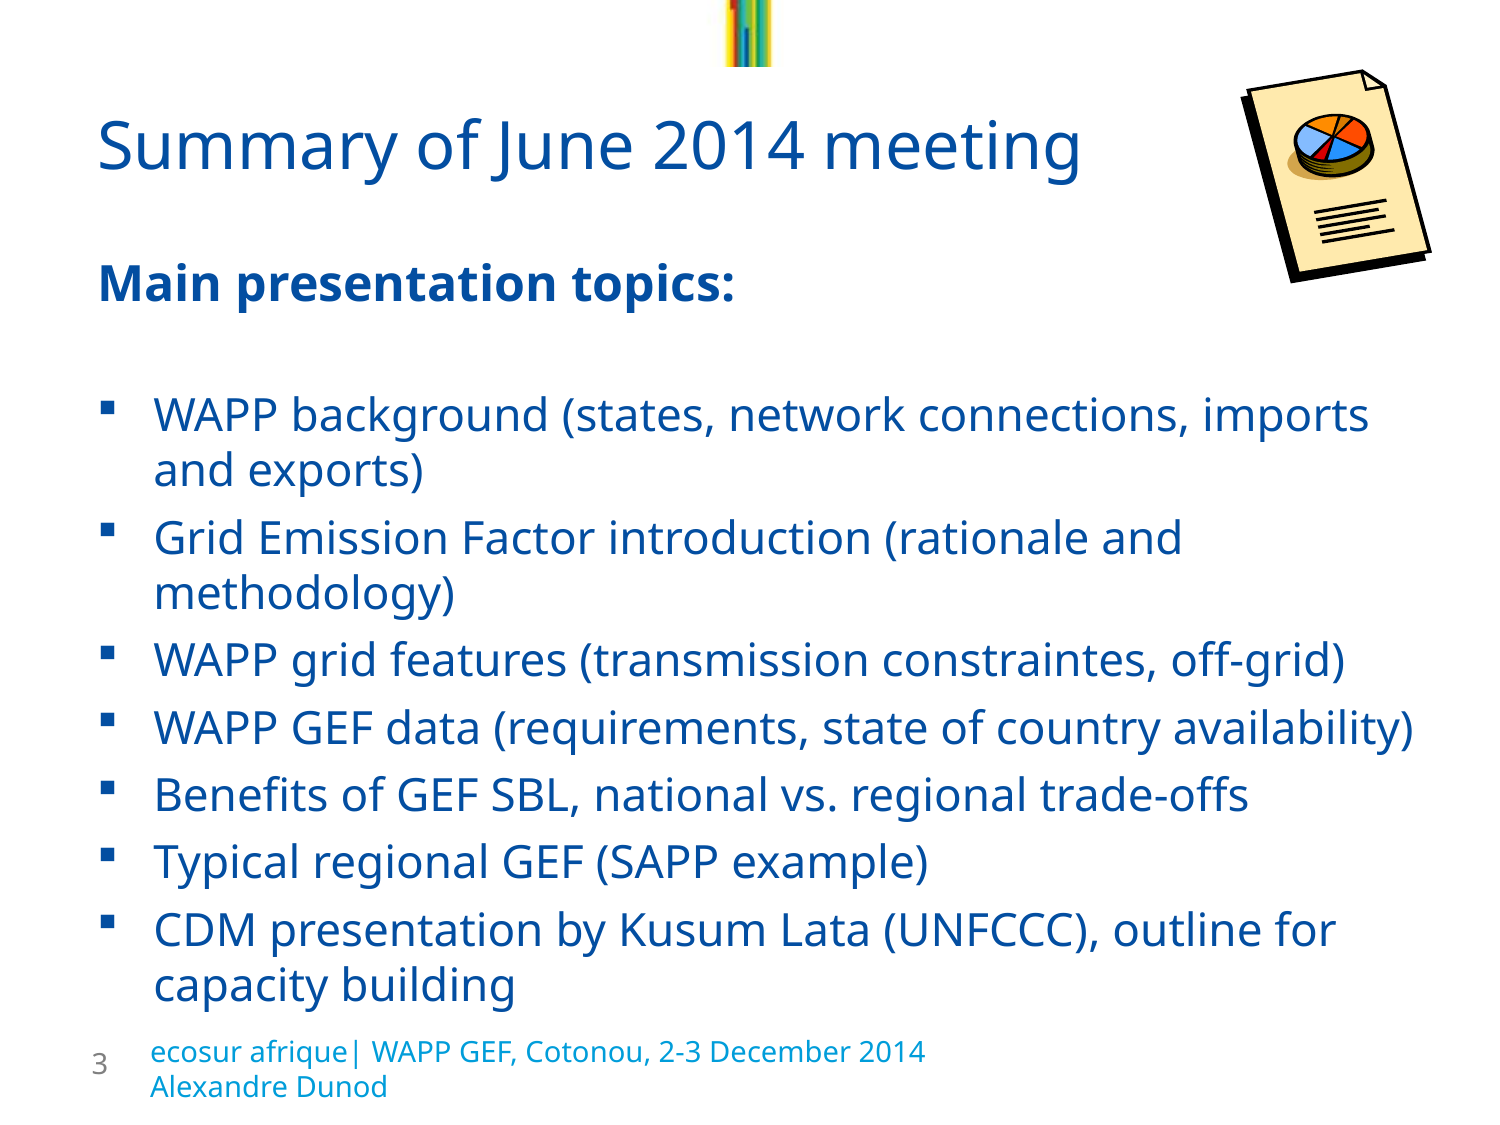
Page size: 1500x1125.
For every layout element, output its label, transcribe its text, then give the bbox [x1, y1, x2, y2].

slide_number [135, 1037, 1475, 1100]
picture [1240, 69, 1433, 284]
title Summary of June 2014 meeting [82, 70, 1237, 220]
list Main presentation topics: WAPP background (states, network connections, imports and exports) Grid Emission Factor introduction (rationale and methodology) WAPP grid features (transmission constraintes, off-grid) WAPP GEF data (requirements, state of country availability) Benefits of GEF SBL, national vs. regional trade-offs Typical regional GEF (SAPP example) CDM presentation by Kusum Lata (UNFCCC), outline for capacity building [82, 243, 1475, 1020]
picture [683, 0, 817, 67]
